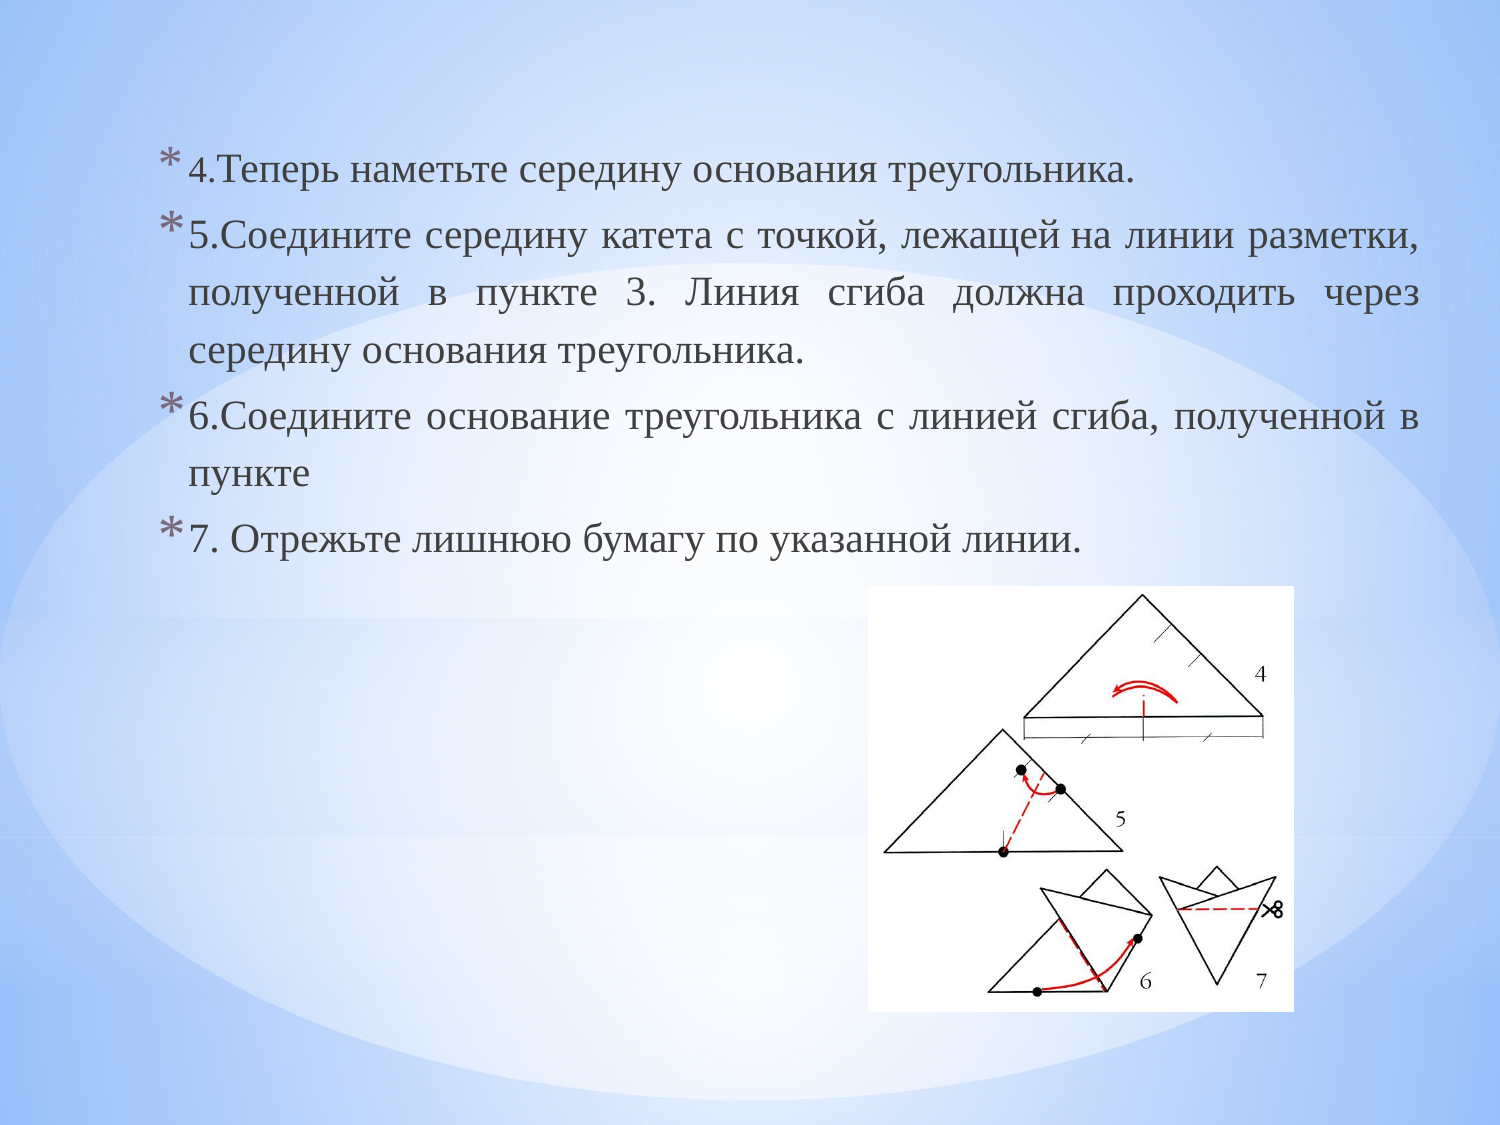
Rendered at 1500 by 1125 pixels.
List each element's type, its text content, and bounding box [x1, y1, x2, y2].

picture [867, 585, 1294, 1012]
list 4.Теперь наметьте середину основания треугольника. 5.Соедините середину катета с точкой, лежащей на линии разметки, полученной в пункте 3. Линия сгиба должна проходить через середину основания треугольника. 6.Соедините основание треугольника с линией сгиба, полученной в пункте 7. Отрежьте лишнюю бумагу по указанной линии. [135, 125, 1436, 965]
